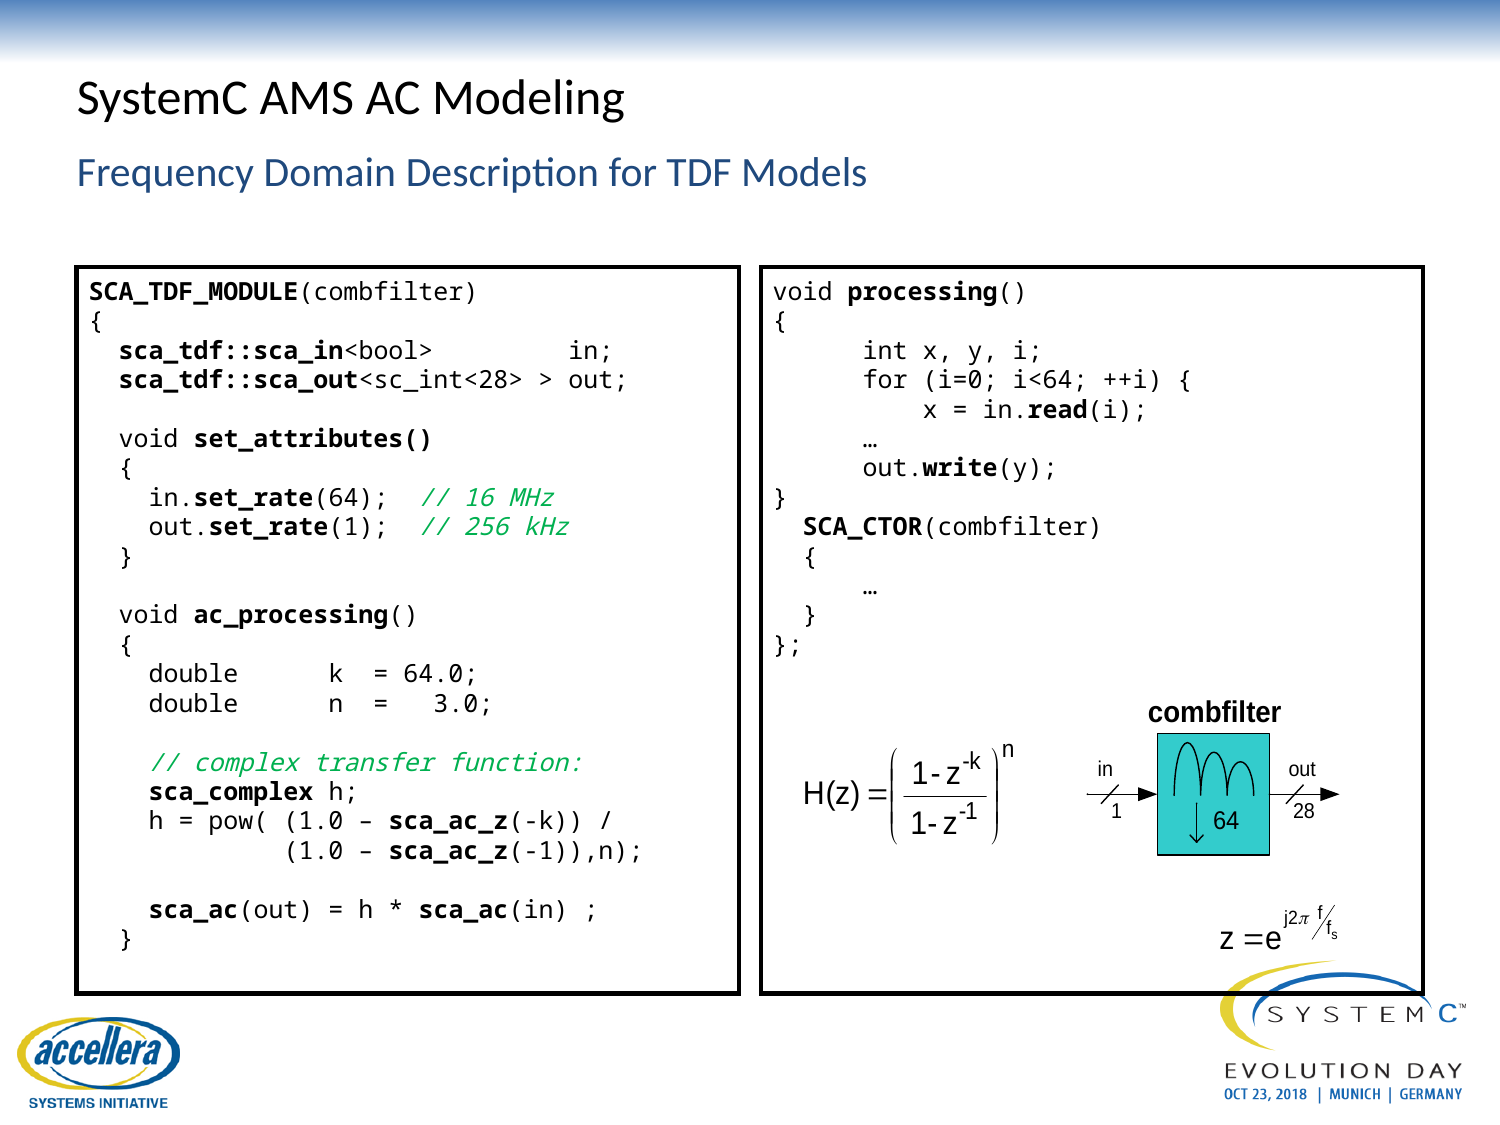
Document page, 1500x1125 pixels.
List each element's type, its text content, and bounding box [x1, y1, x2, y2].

list Frequency Domain Description for TDF Models [76, 134, 1424, 206]
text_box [1214, 897, 1347, 959]
title SystemC AMS AC Modeling [76, 59, 1424, 131]
picture [1211, 957, 1474, 1111]
list SCA_TDF_MODULE(combfilter) { sca_tdf::sca_in<bool> in; sca_tdf::sca_out<sc_int<28> > out; void set_attributes() { in.set_rate(64); // 16 MHz out.set_rate(1); // 256 kHz } void ac_processing() { double k = 64.0; double n = 3.0; // complex transfer function: sca_complex h; h = pow( (1.0 – sca_ac_z(-k)) / (1.0 – sca_ac_z(-1)),n); sca_ac(out) = h * sca_ac(in) ; } [76, 267, 740, 994]
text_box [799, 730, 945, 852]
list void processing() { int x, y, i; for (i=0; i<64; ++i) { x = in.read(i); … out.write(y); } SCA_CTOR(combfilter) { … } }; [760, 267, 1424, 994]
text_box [950, 688, 1497, 860]
picture [17, 1017, 180, 1108]
